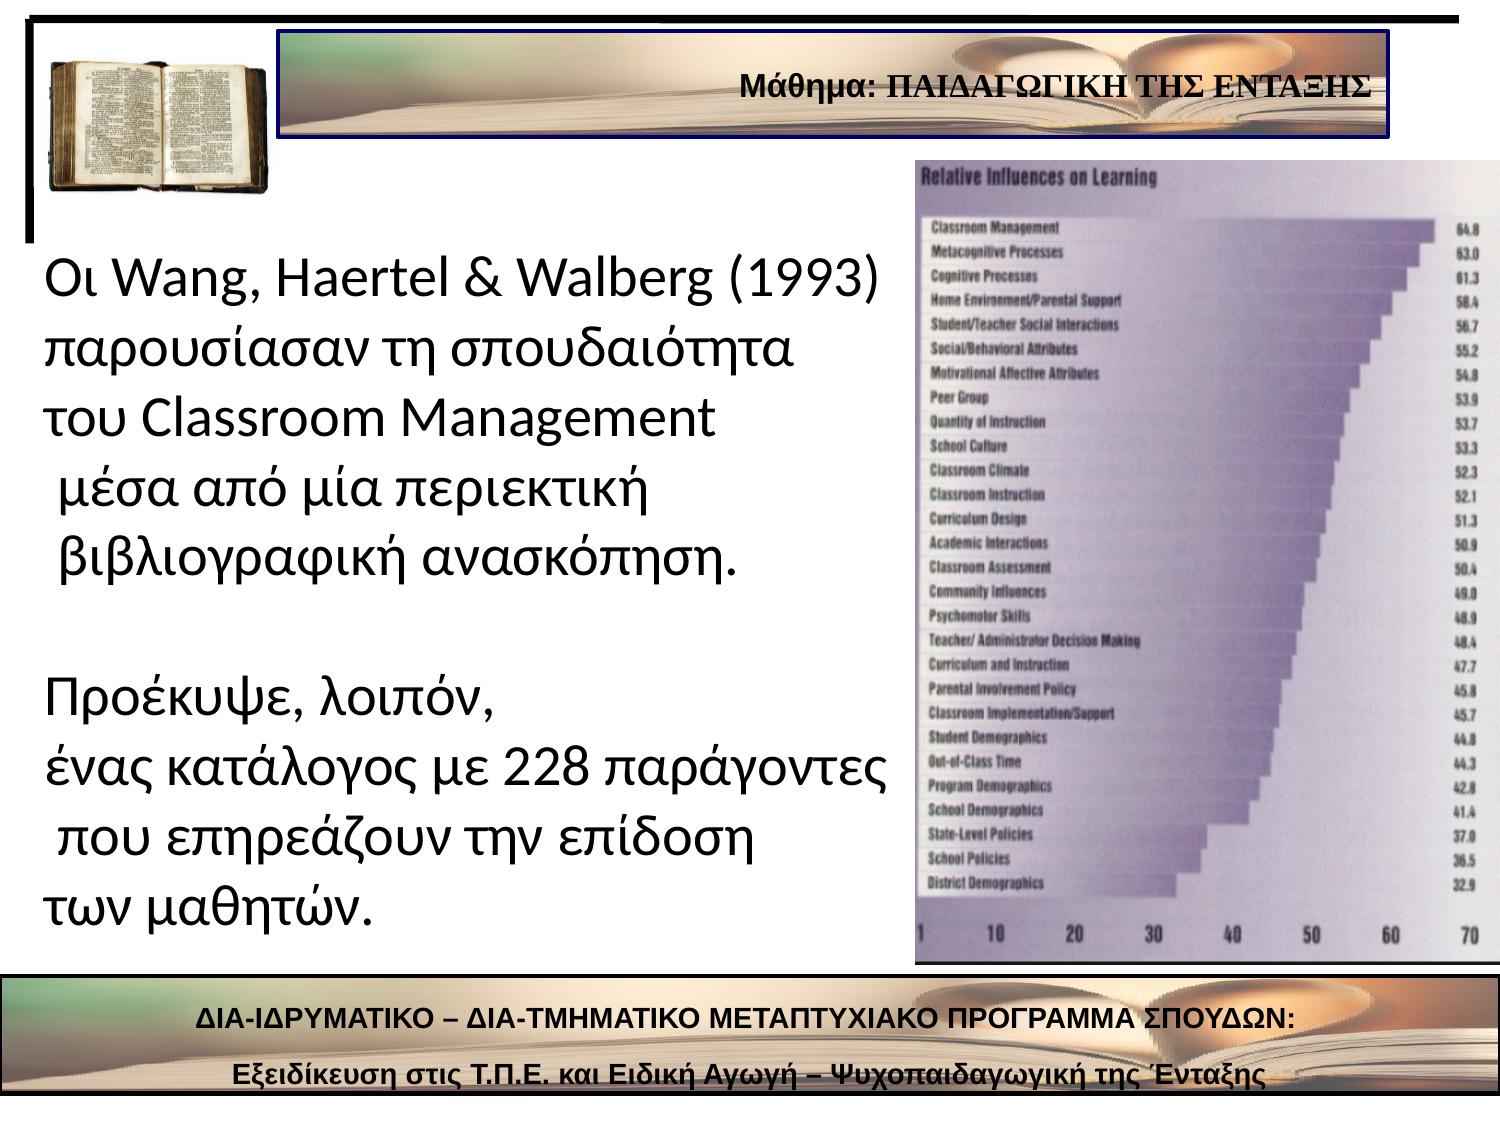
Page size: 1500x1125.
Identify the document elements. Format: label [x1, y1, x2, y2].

picture [40, 54, 274, 200]
picture [915, 160, 1500, 965]
text_box [0, 18, 1500, 1094]
